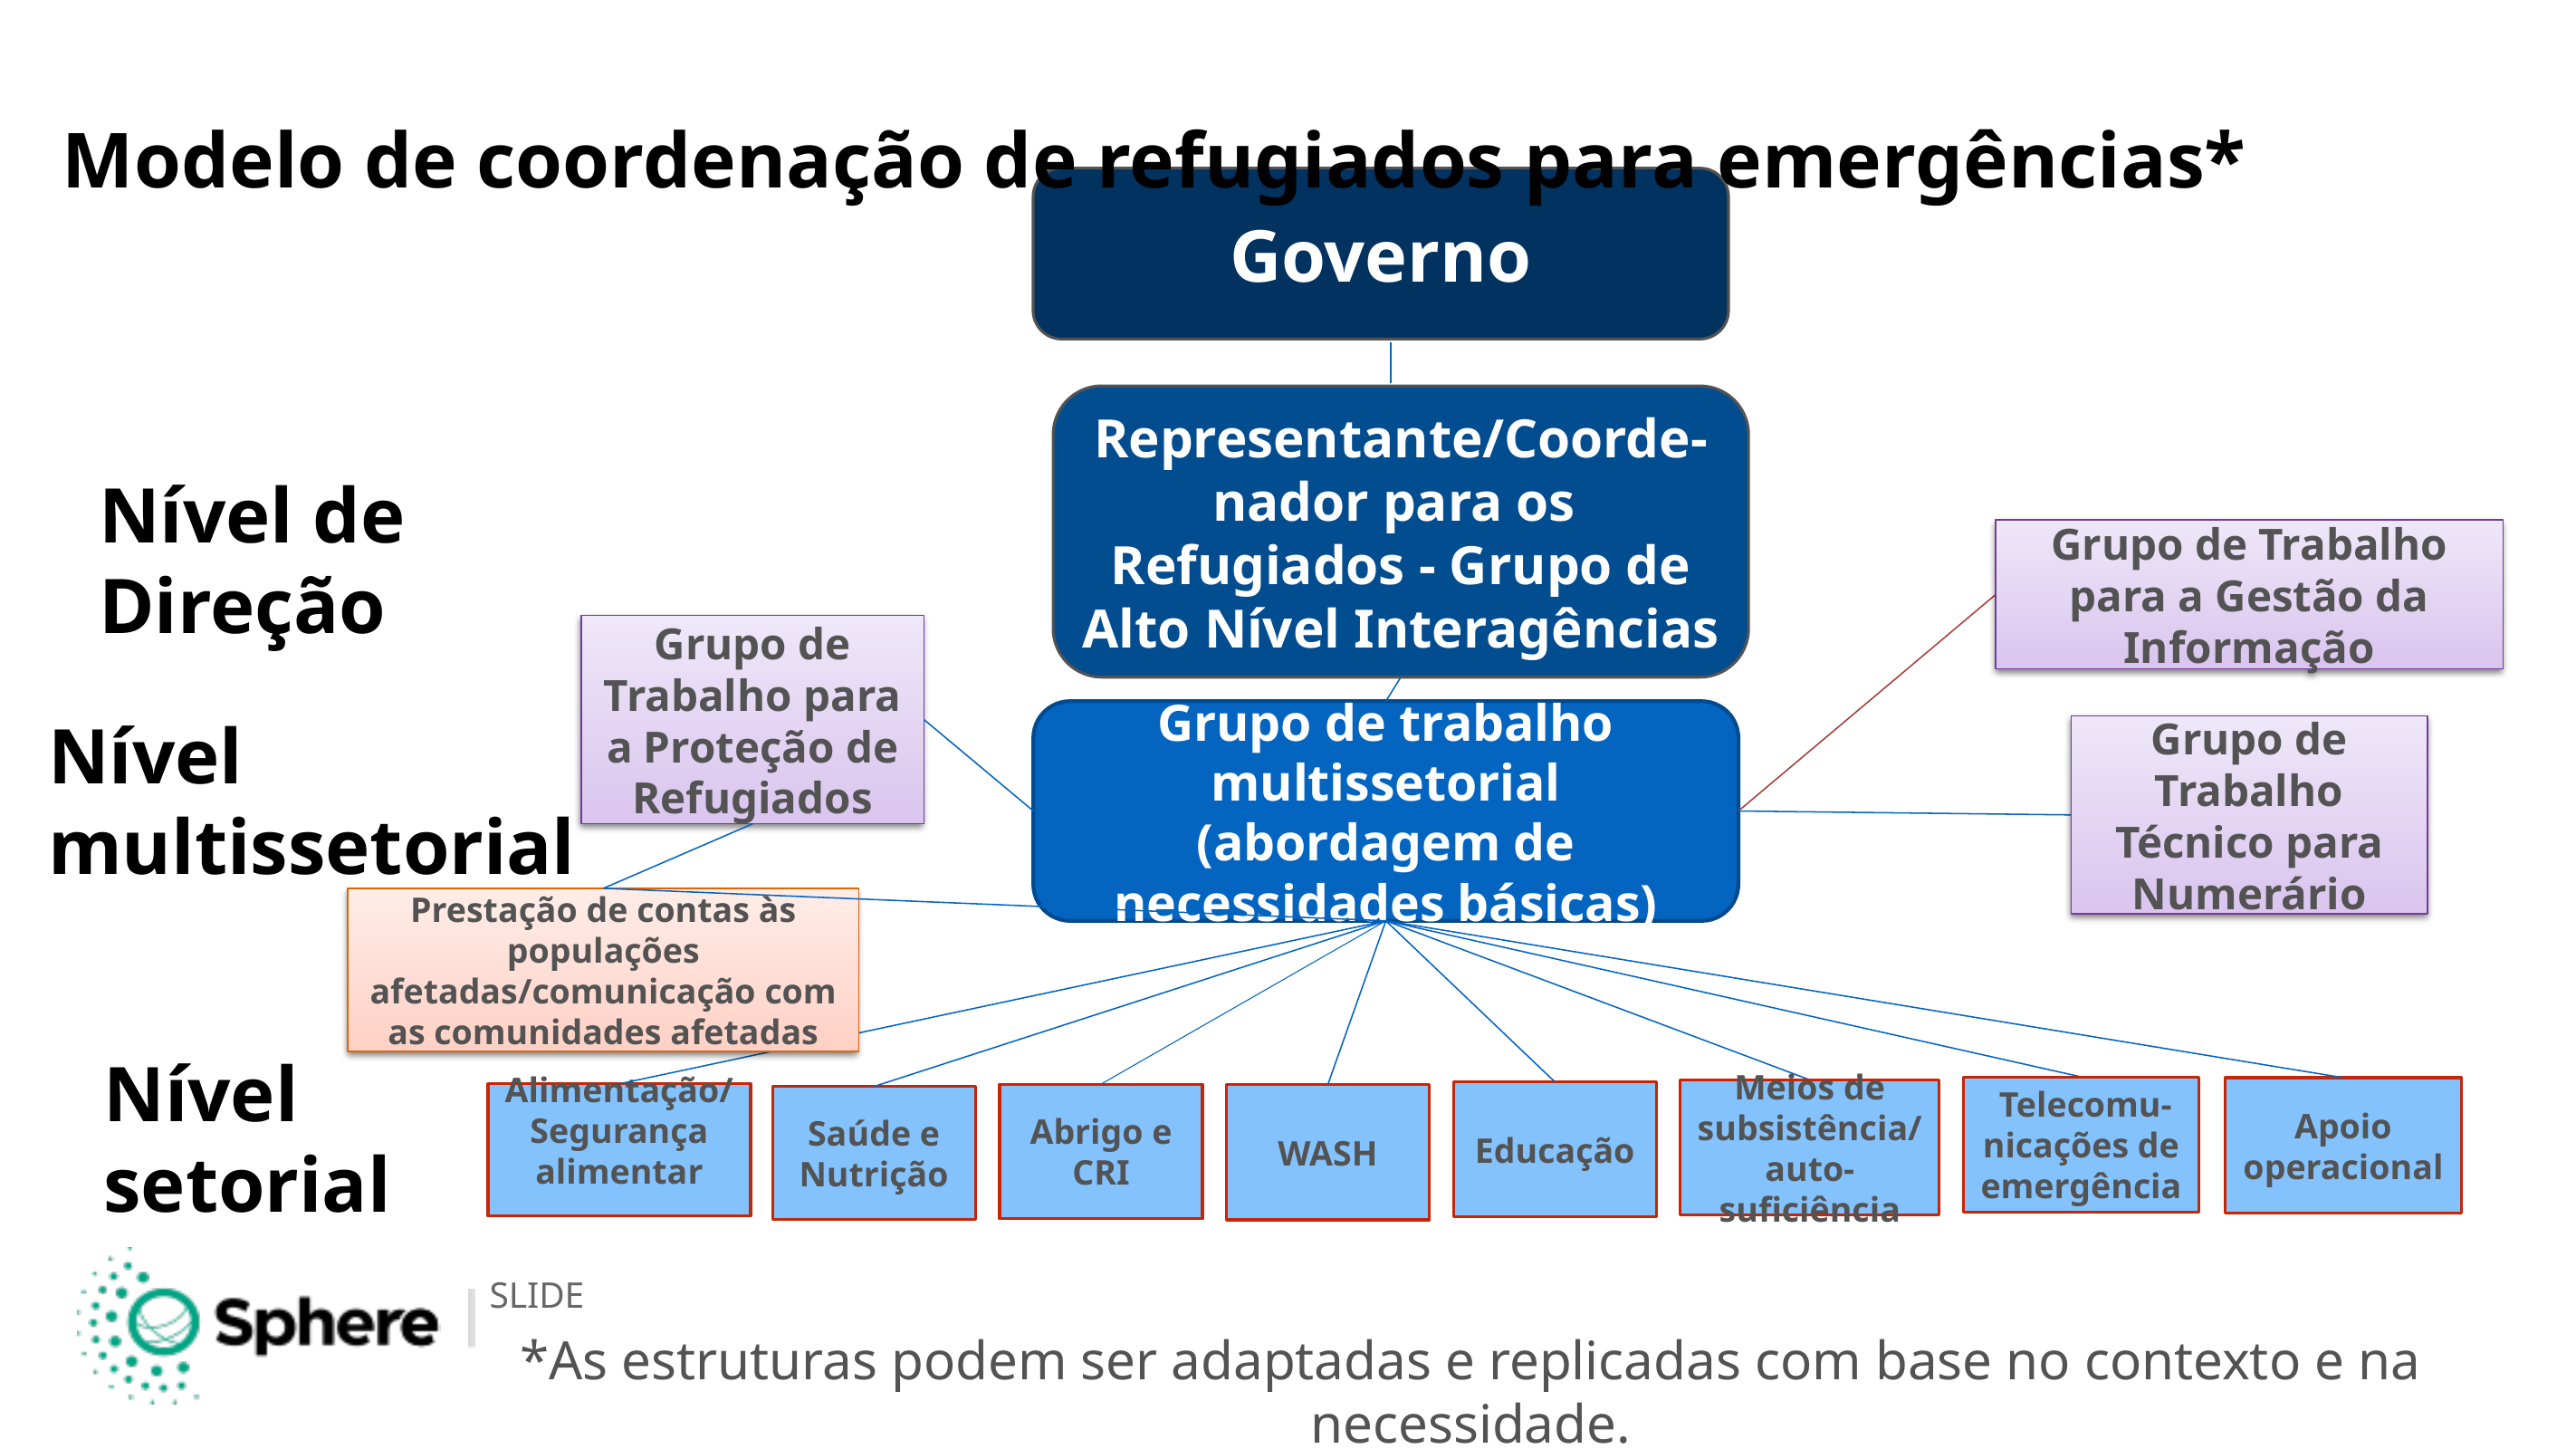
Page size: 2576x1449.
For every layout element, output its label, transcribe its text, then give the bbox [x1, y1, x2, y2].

text_box Abrigo e CRI [998, 1095, 1204, 1221]
text_box Grupo de trabalho multissetorial (abordagem de necessidades básicas) [1031, 699, 1741, 917]
picture [77, 1247, 441, 1407]
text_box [618, 929, 1322, 1085]
text_box Alimentação/Segurança alimentar [515, 1082, 752, 1218]
text_box *As estruturas podem ser adaptadas e replicadas com base no contexto e na necessidade. [392, 1319, 2549, 1449]
text_box Meios de subsistência/auto-suficiência [1679, 1088, 1941, 1217]
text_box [924, 719, 1034, 811]
text_box Saúde e Nutrição [771, 1093, 977, 1222]
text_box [1388, 920, 2344, 1079]
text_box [1738, 594, 1997, 810]
text_box Prestação de contas às populações afetadas/comunicação com as comunidades afetadas [347, 888, 613, 1052]
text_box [1385, 677, 1402, 702]
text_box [1738, 811, 2072, 816]
text_box Grupo de Trabalho Técnico para Numerário [2071, 715, 2428, 915]
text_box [1327, 920, 1386, 1085]
picture [468, 1289, 479, 1319]
text_box Nível multissetorial [34, 701, 594, 897]
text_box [603, 823, 753, 888]
text_box Apoio operacional [2224, 1076, 2463, 1214]
title Modelo de coordenação de refugiados para emergências* [54, 101, 2522, 213]
text_box Grupo de Trabalho para a Gestão da Informação [1995, 519, 2504, 669]
text_box WASH [1225, 1090, 1432, 1222]
text_box Grupo de Trabalho para a Proteção de Refugiados [580, 615, 924, 824]
text_box Nível setorial [89, 1039, 515, 1234]
text_box Representante/Coorde-nador para os Refugiados - Grupo de Alto Nível Interagências [1050, 383, 1751, 679]
text_box Nível de Direção [84, 460, 597, 657]
text_box Governo [1030, 213, 1731, 341]
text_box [603, 888, 1386, 921]
text_box Educação [1451, 1089, 1658, 1219]
text_box Telecomu-nicações de emergência [1961, 1087, 2201, 1214]
